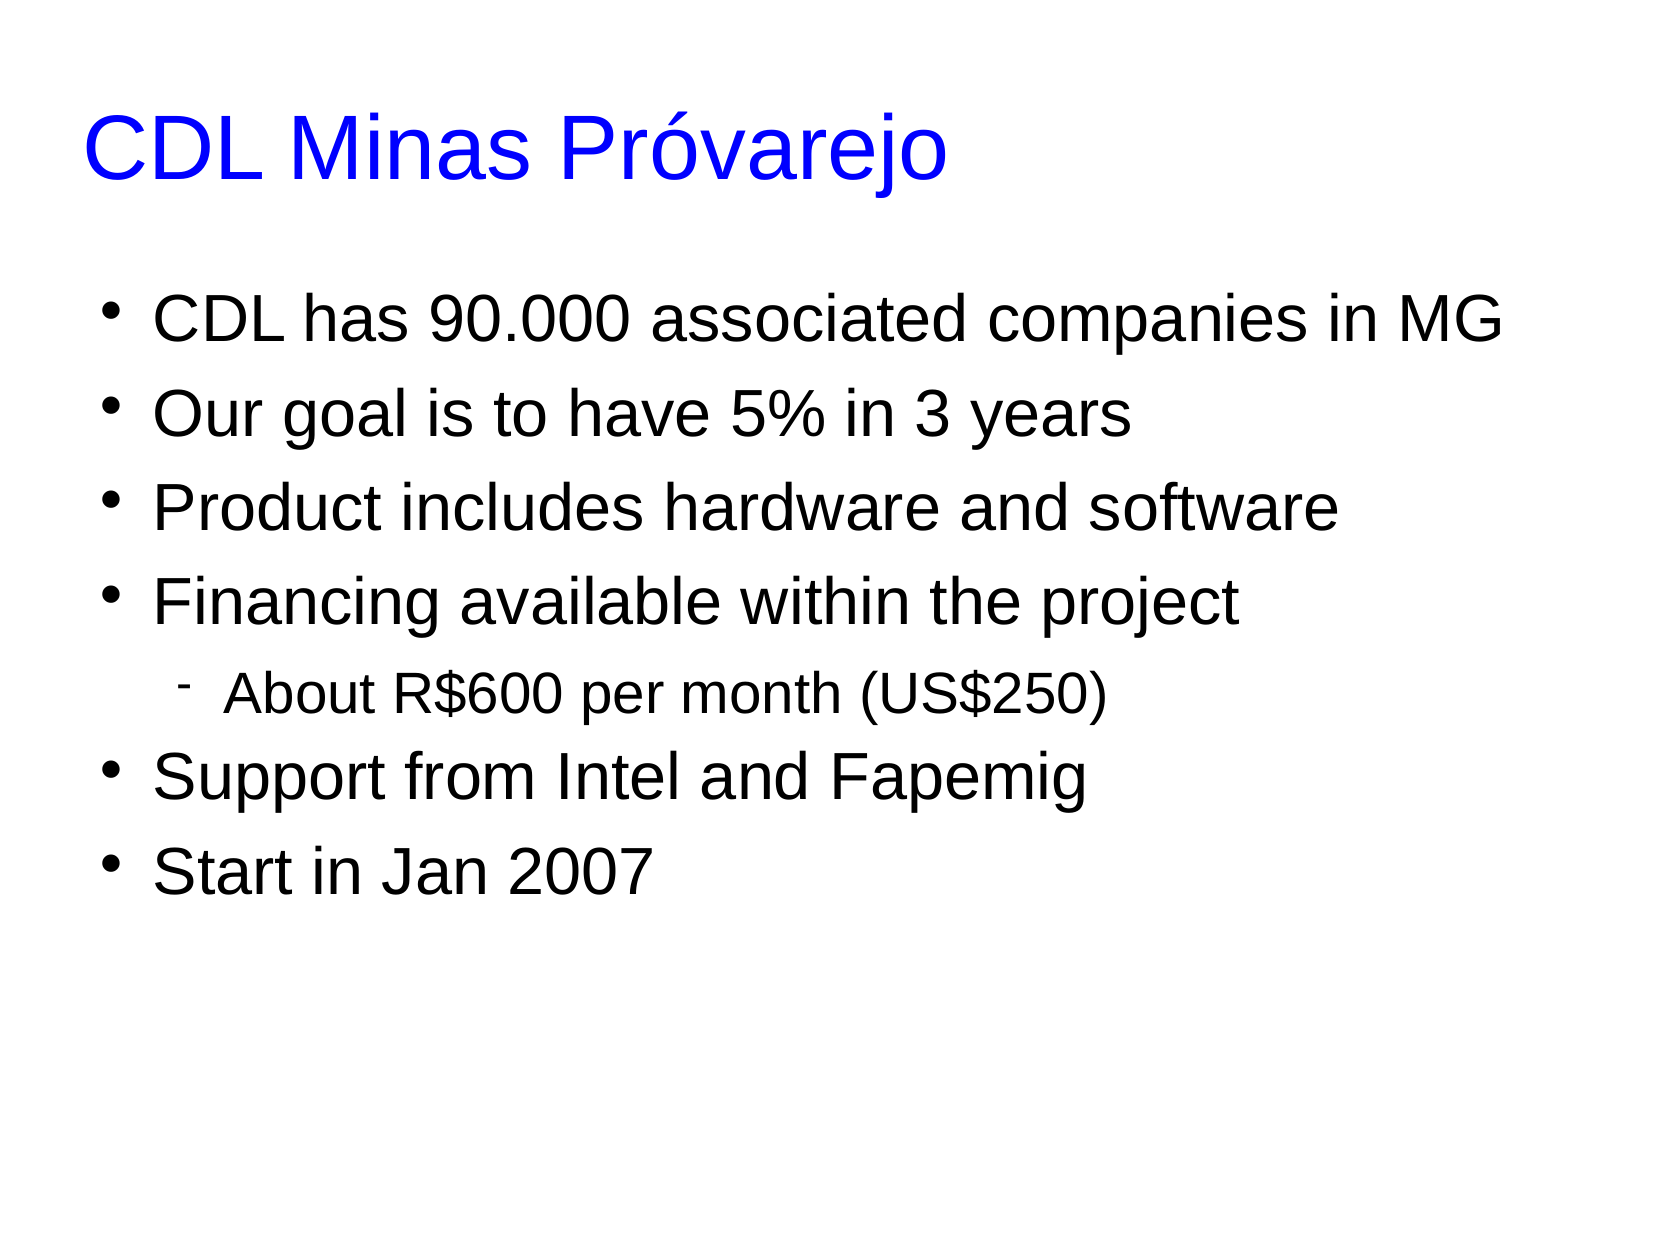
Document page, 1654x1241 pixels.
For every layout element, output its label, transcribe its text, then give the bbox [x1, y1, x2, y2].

list CDL has 90.000 associated companies in MG Our goal is to have 5% in 3 years Product includes hardware and software Financing available within the project About R$600 per month (US$250) Support from Intel and Fapemig Start in Jan 2007 [82, 289, 1571, 995]
title CDL Minas Próvarejo [82, 49, 1571, 257]
